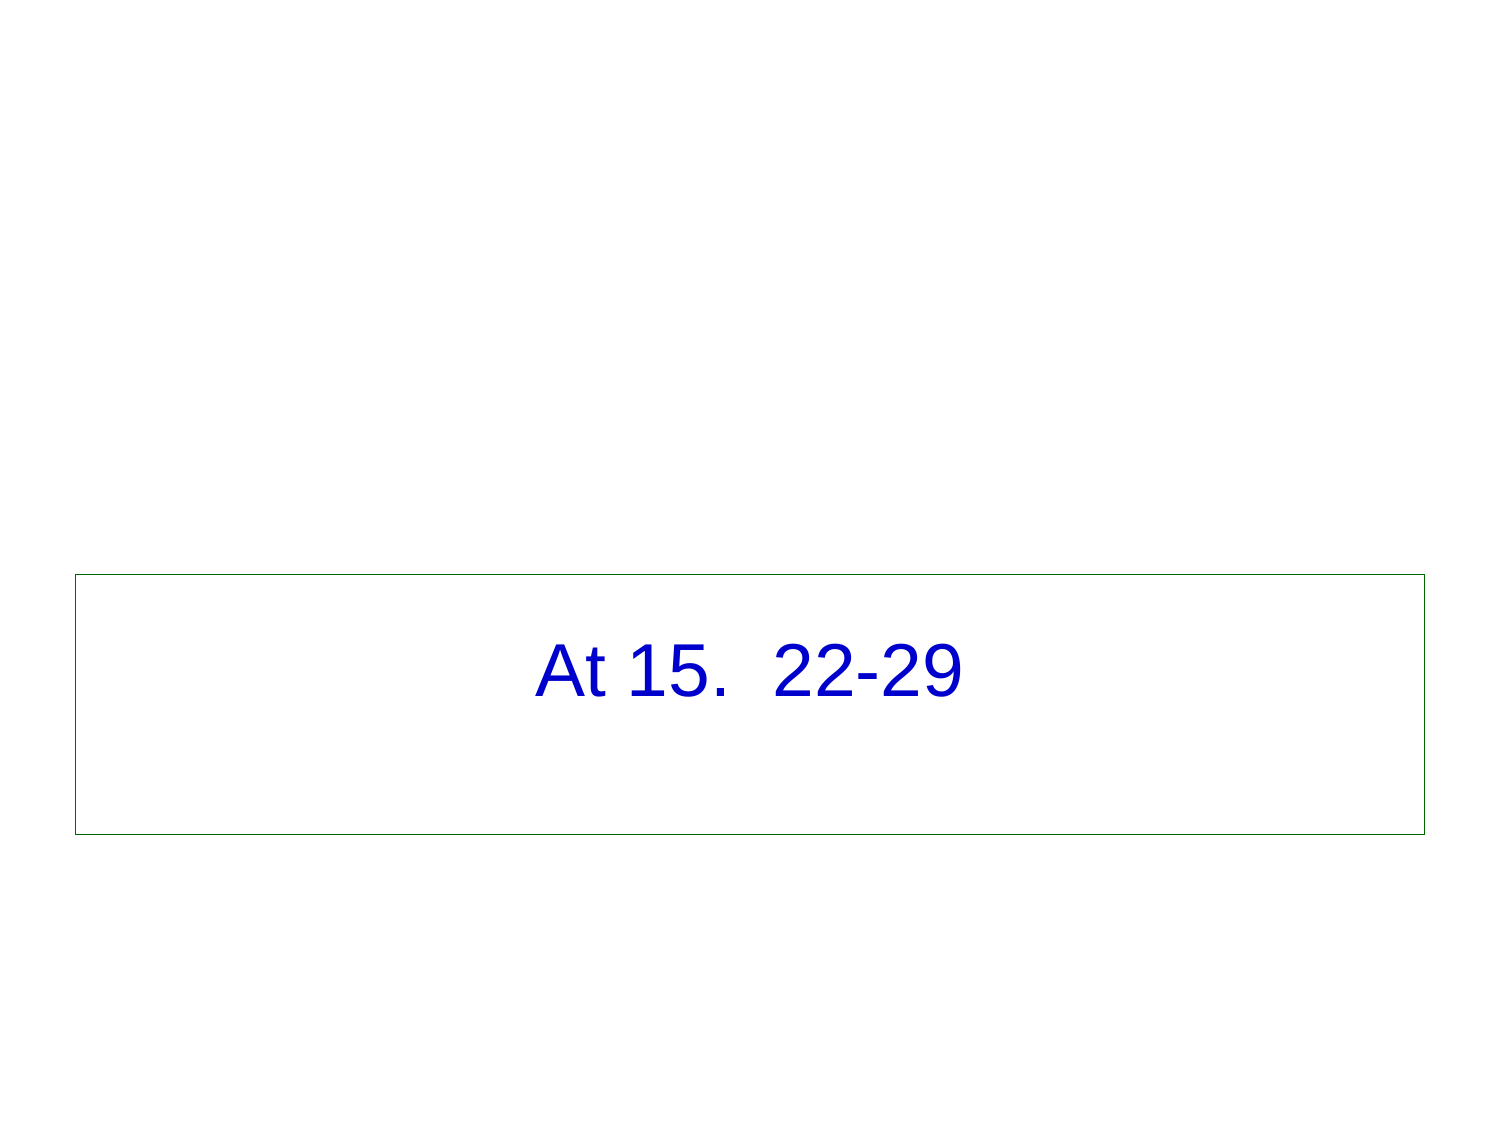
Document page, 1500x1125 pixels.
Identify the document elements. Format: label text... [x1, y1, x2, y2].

list At 15. 22-29 [75, 574, 1425, 835]
